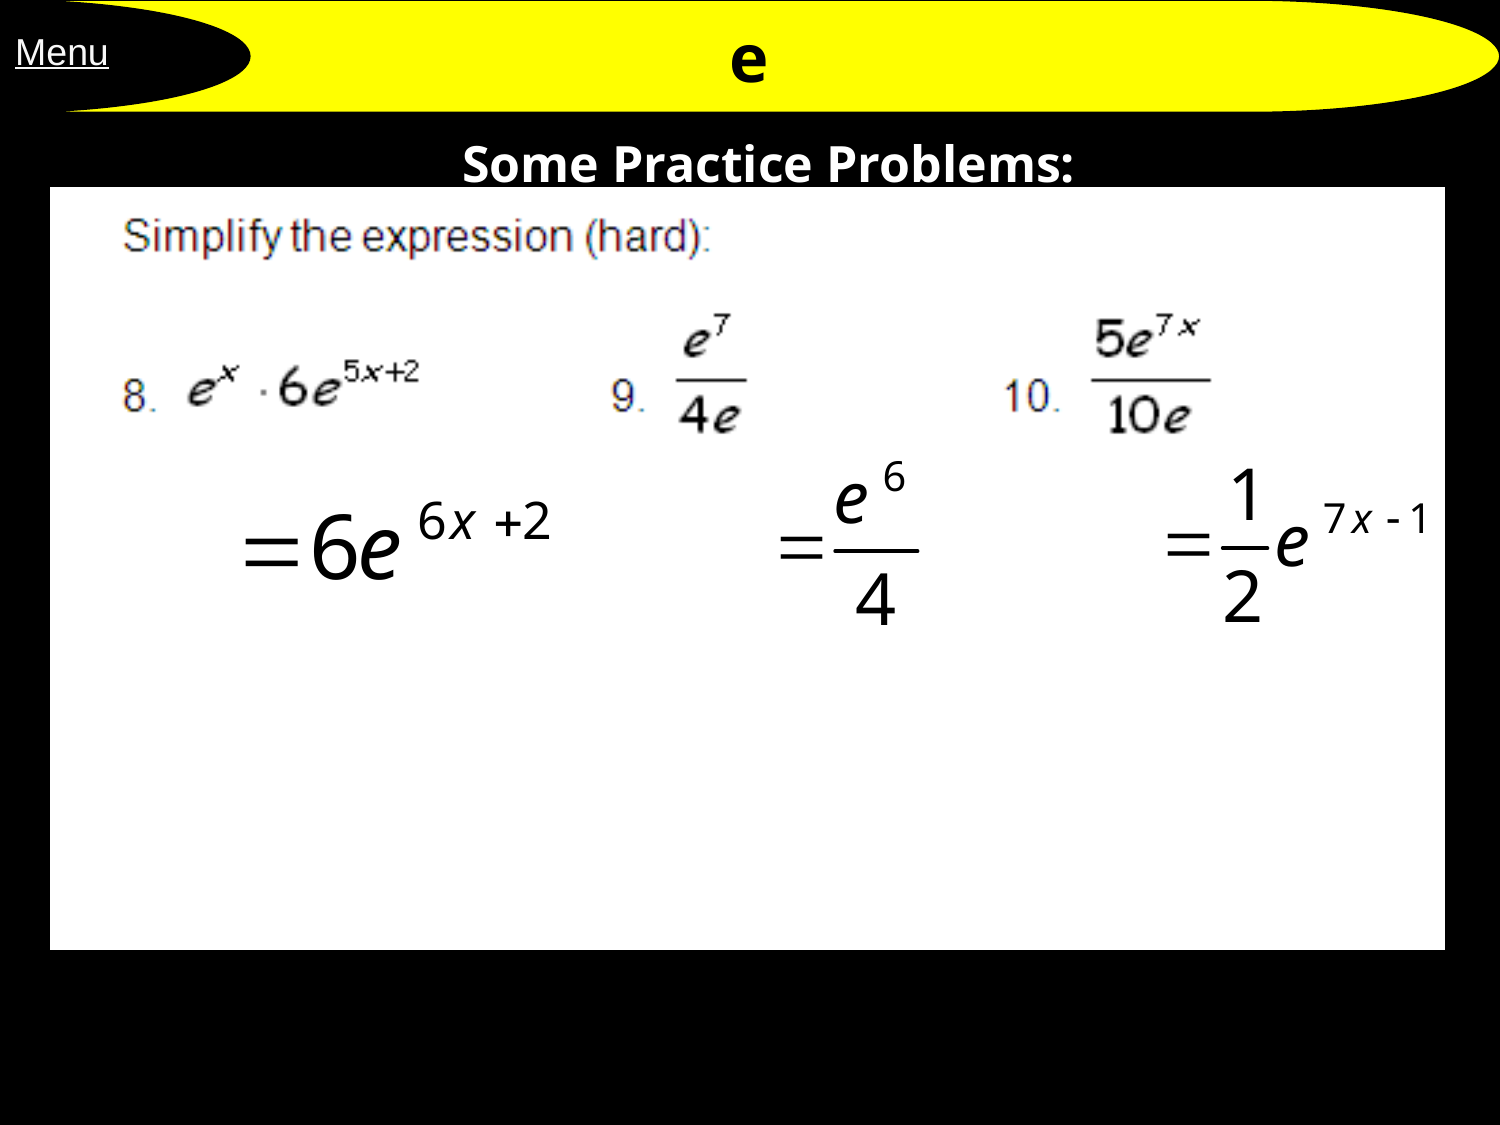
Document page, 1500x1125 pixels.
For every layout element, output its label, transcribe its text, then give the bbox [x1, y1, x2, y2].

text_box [222, 474, 568, 603]
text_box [1149, 440, 1438, 639]
picture [49, 187, 1445, 951]
text_box e [0, 0, 1500, 113]
text_box Menu [0, 20, 124, 80]
text_box Some Practice Problems: [99, 124, 1438, 185]
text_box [762, 437, 931, 642]
